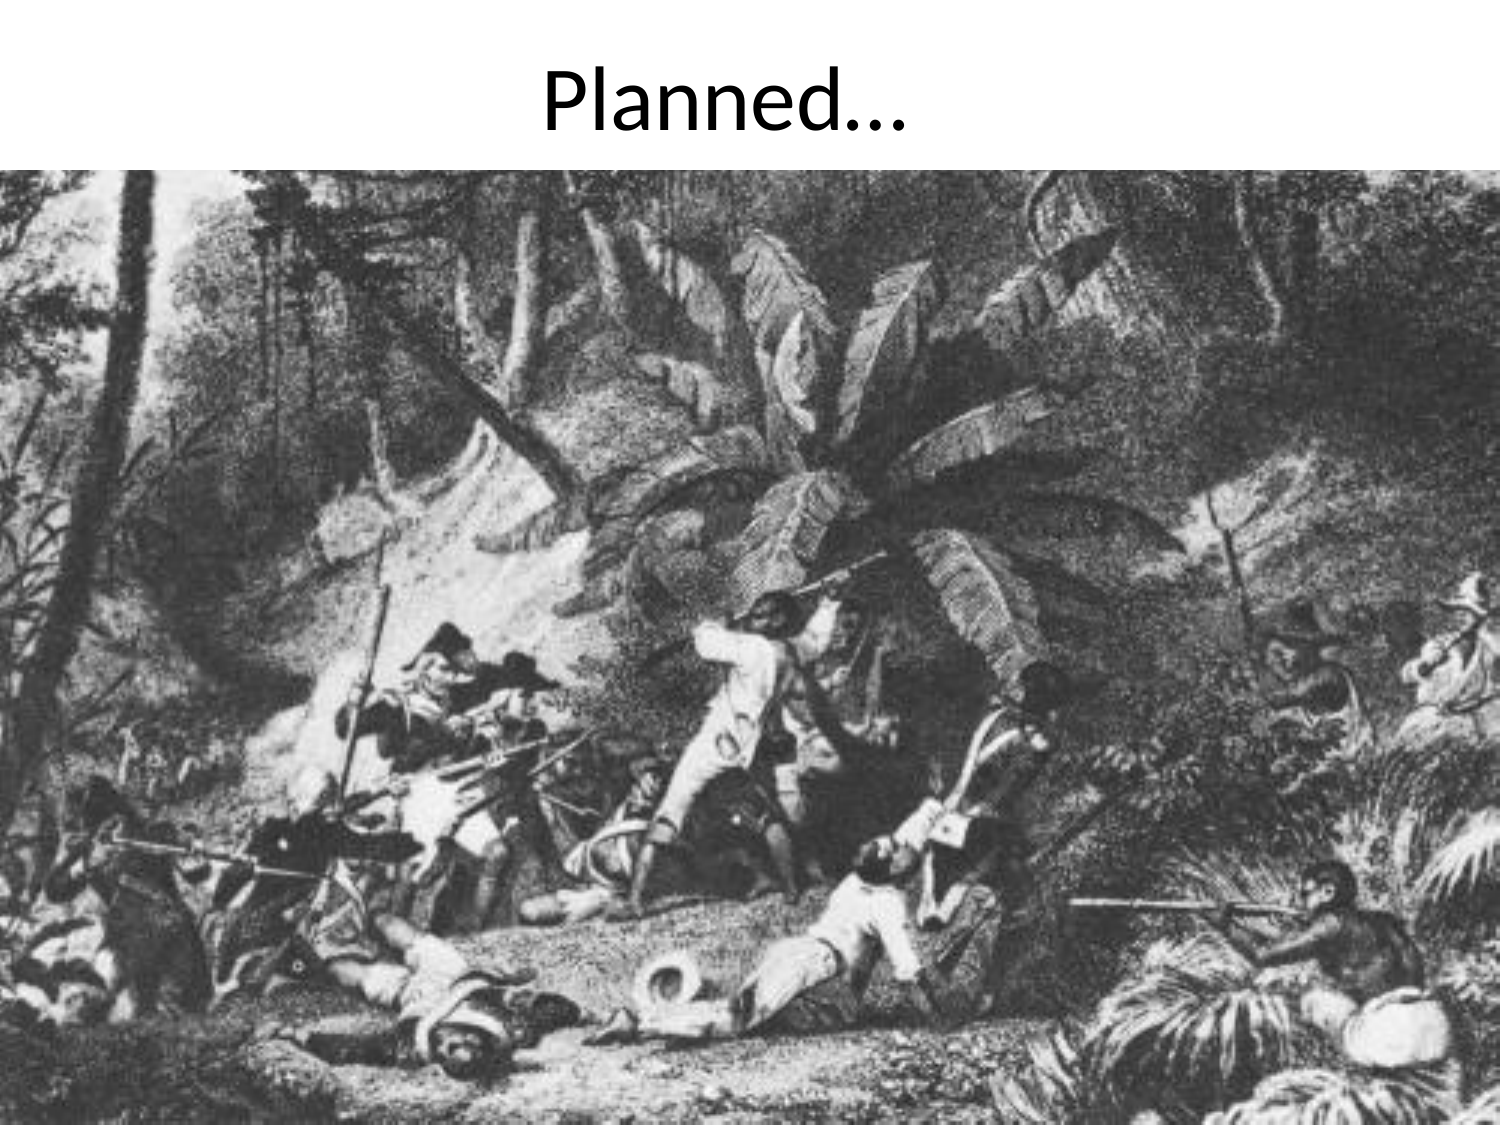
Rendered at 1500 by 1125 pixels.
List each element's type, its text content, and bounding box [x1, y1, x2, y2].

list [0, 170, 1500, 1125]
title Planned… [50, 0, 1400, 169]
